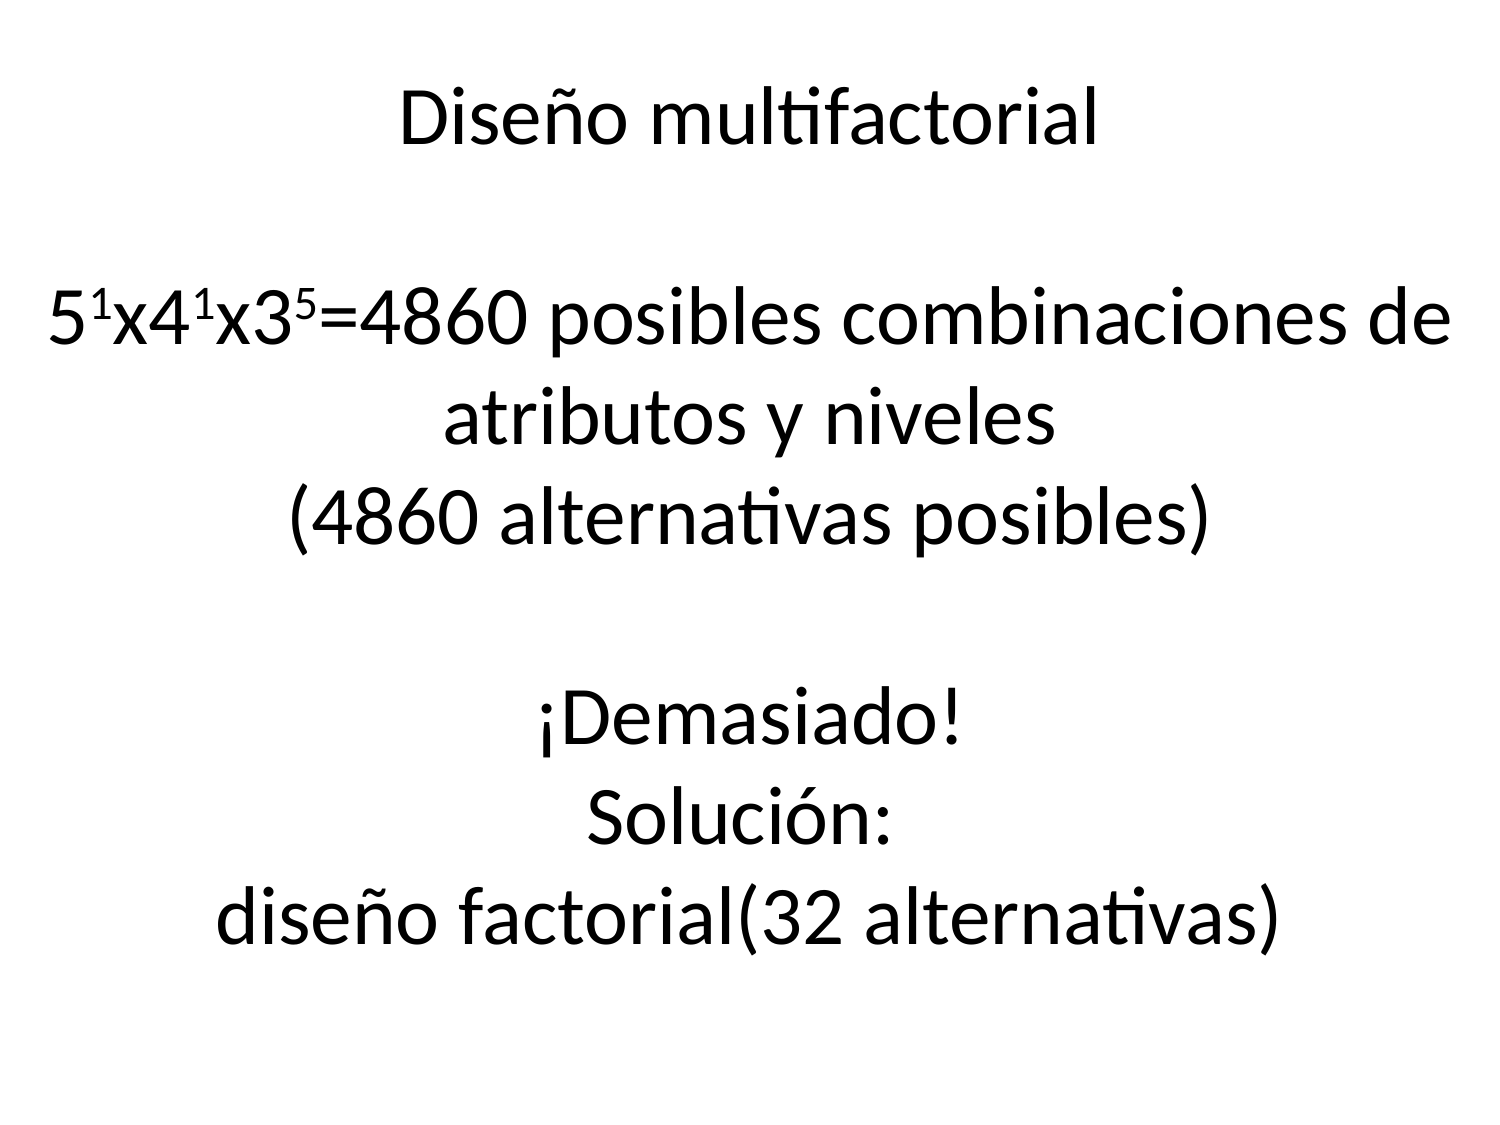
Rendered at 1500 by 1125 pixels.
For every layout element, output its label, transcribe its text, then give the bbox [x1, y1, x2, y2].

title Diseño multifactorial 51x41x35=4860 posibles combinaciones de atributos y niveles (4860 alternativas posibles) ¡Demasiado! Solución: diseño factorial(32 alternativas) [29, 99, 1471, 823]
